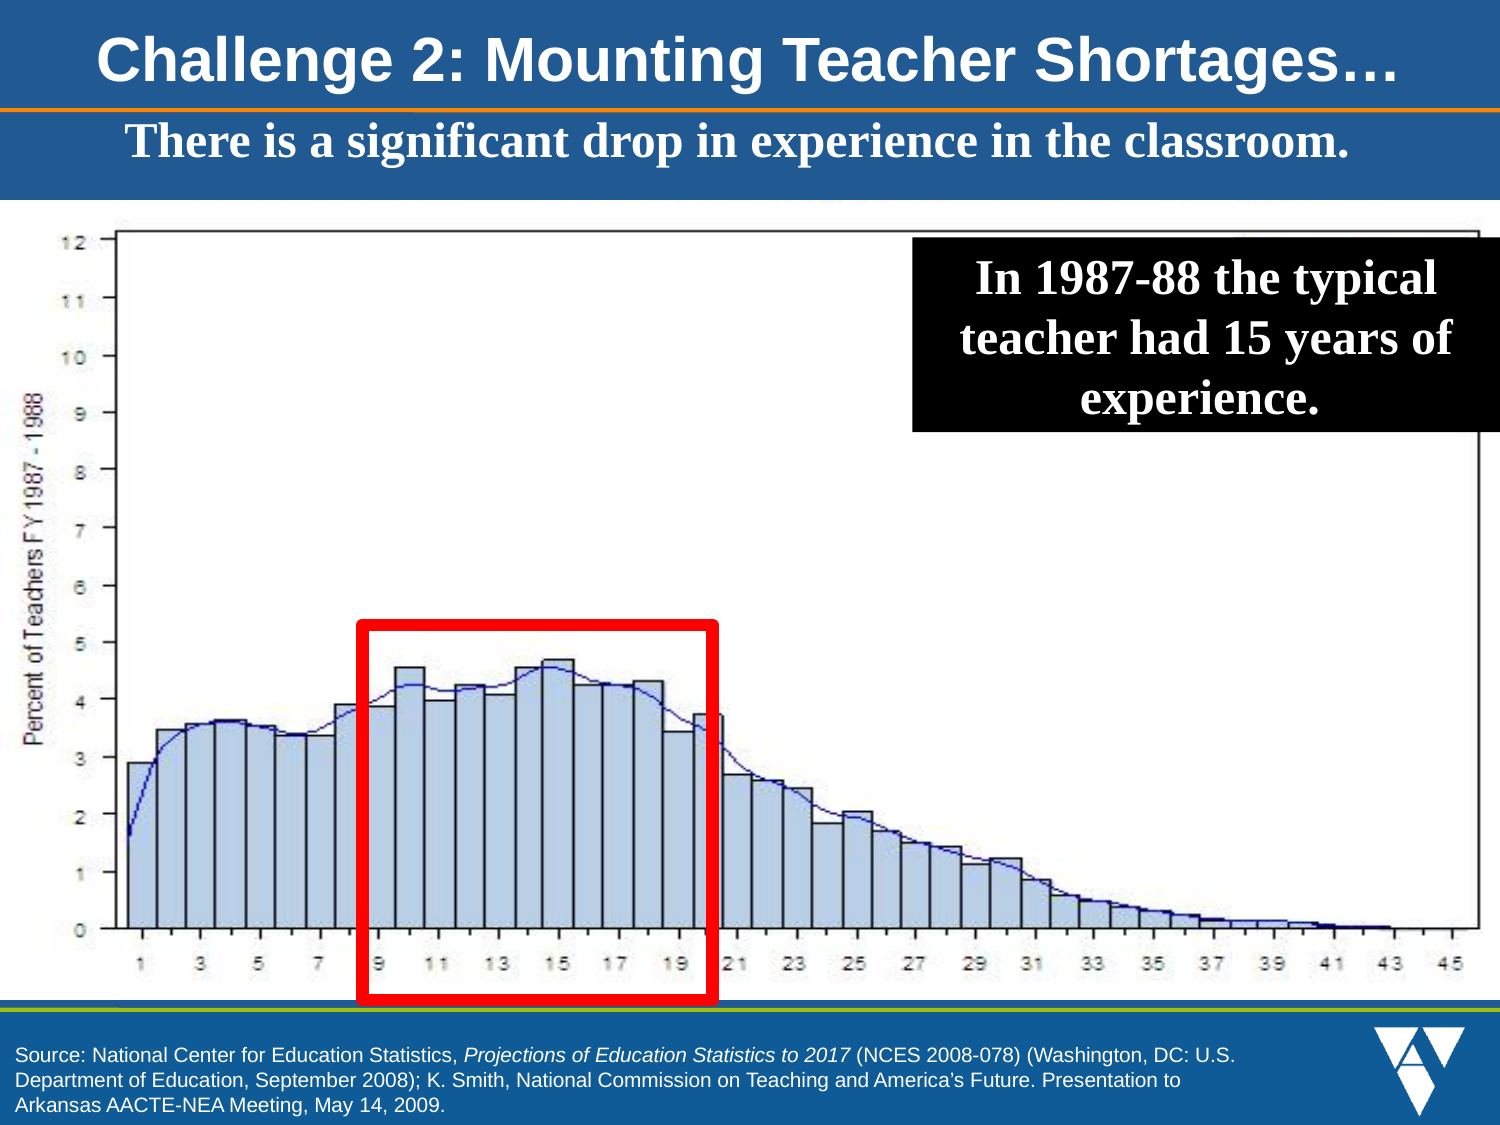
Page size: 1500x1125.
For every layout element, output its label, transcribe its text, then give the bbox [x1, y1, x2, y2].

picture [0, 199, 1500, 1001]
text_box There is a significant drop in experience in the classroom. [12, 99, 1475, 175]
title Challenge 2: Mounting Teacher Shortages… [0, 0, 1500, 110]
picture [0, 1012, 1500, 1125]
